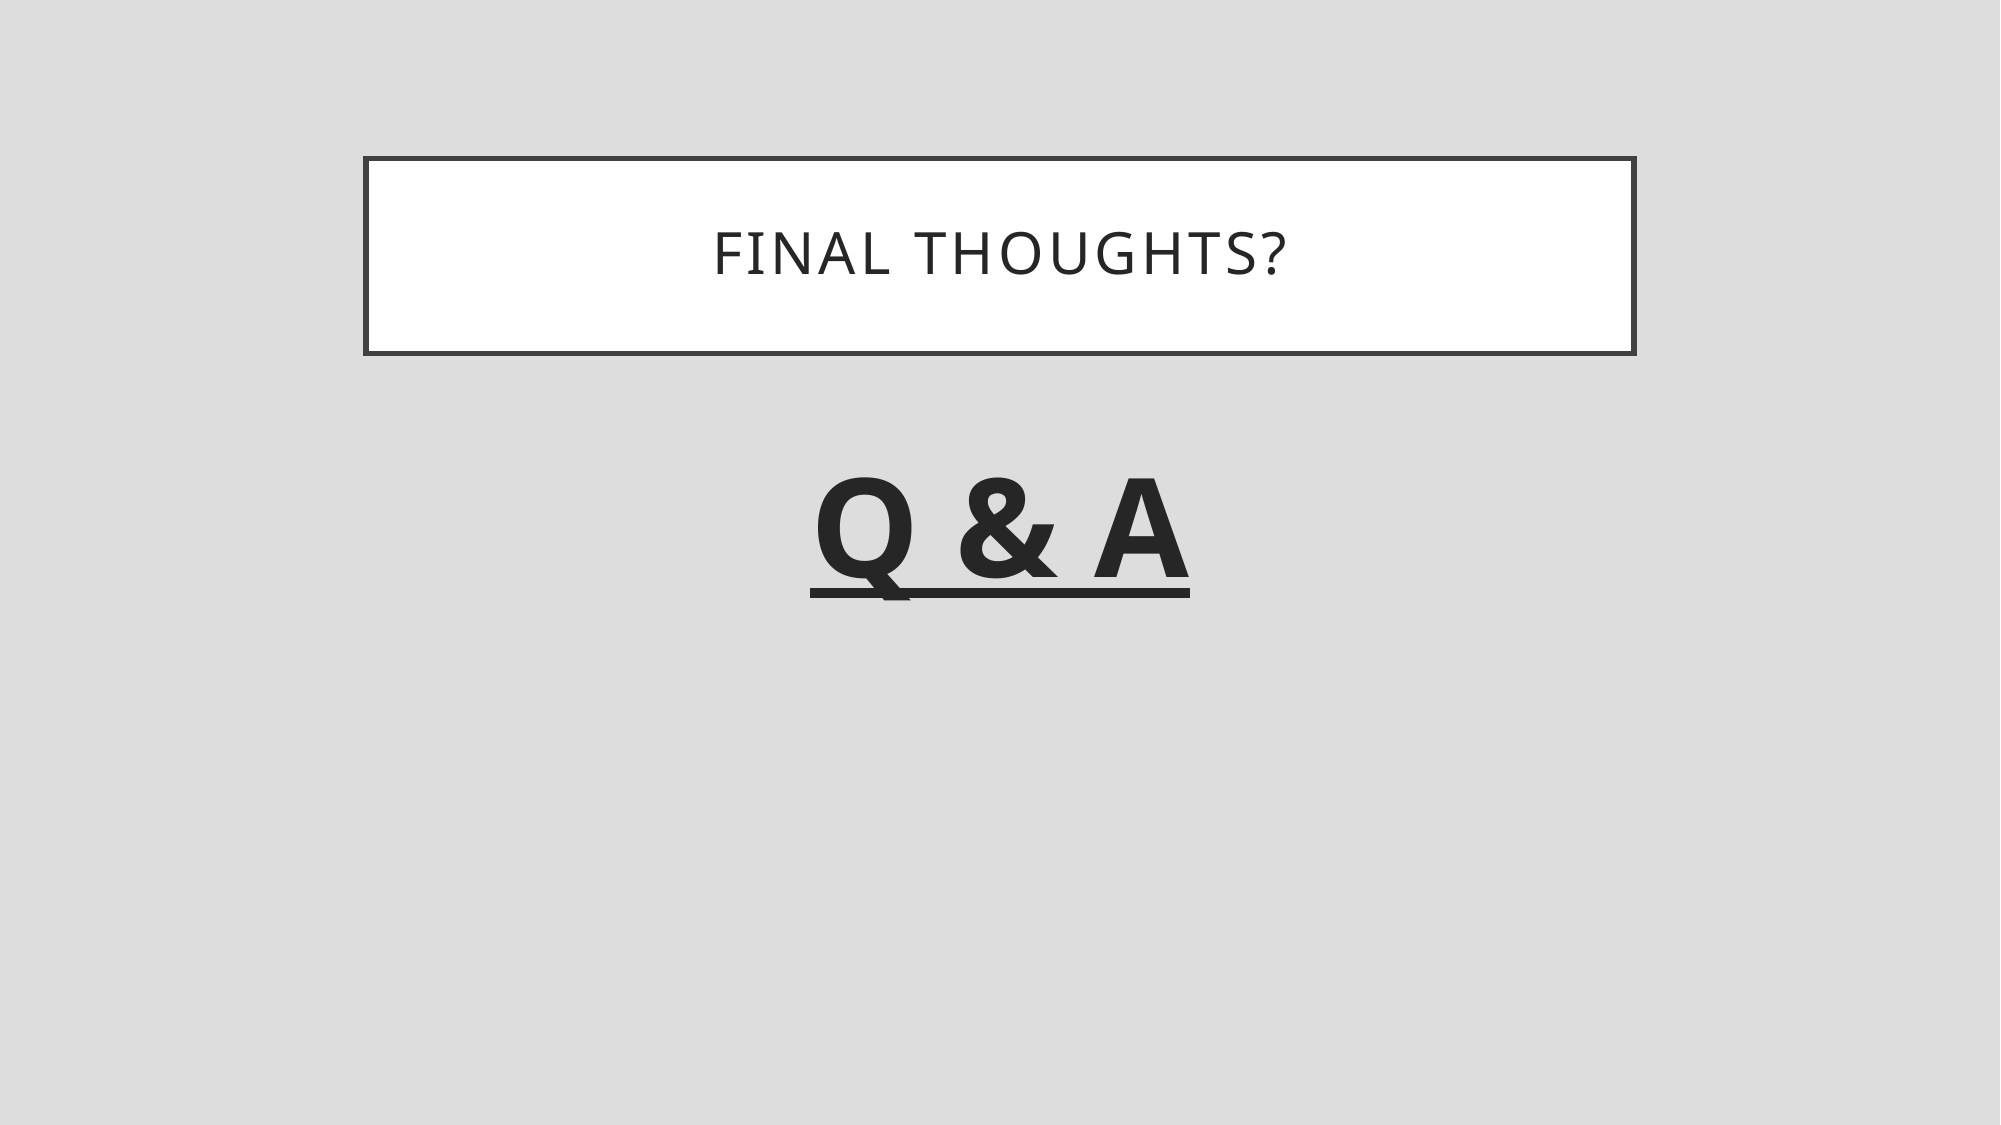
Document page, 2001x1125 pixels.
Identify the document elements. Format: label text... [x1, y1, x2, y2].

list Q & A [366, 432, 1634, 942]
title Final Thoughts? [363, 156, 1637, 356]
